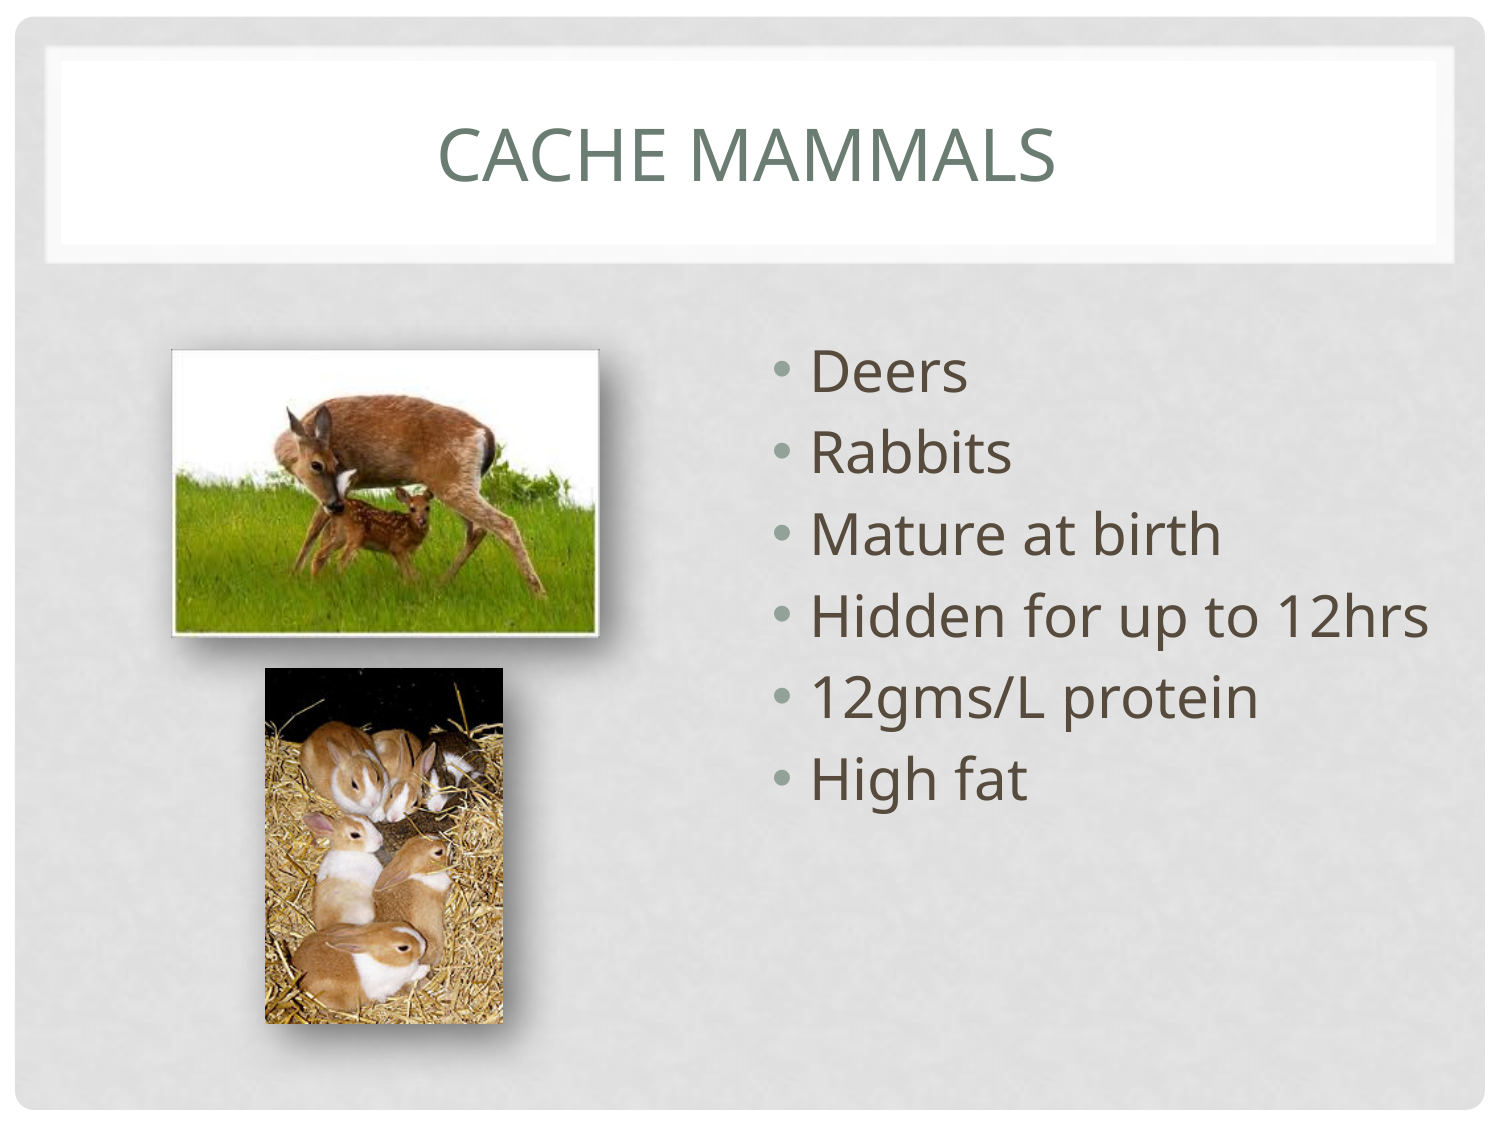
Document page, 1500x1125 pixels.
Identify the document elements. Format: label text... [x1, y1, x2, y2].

list Deers Rabbits Mature at birth Hidden for up to 12hrs 12gms/L protein High fat [738, 326, 1447, 1070]
title Cache Mammals [69, 66, 1425, 238]
picture [265, 668, 504, 1024]
picture [170, 349, 600, 638]
